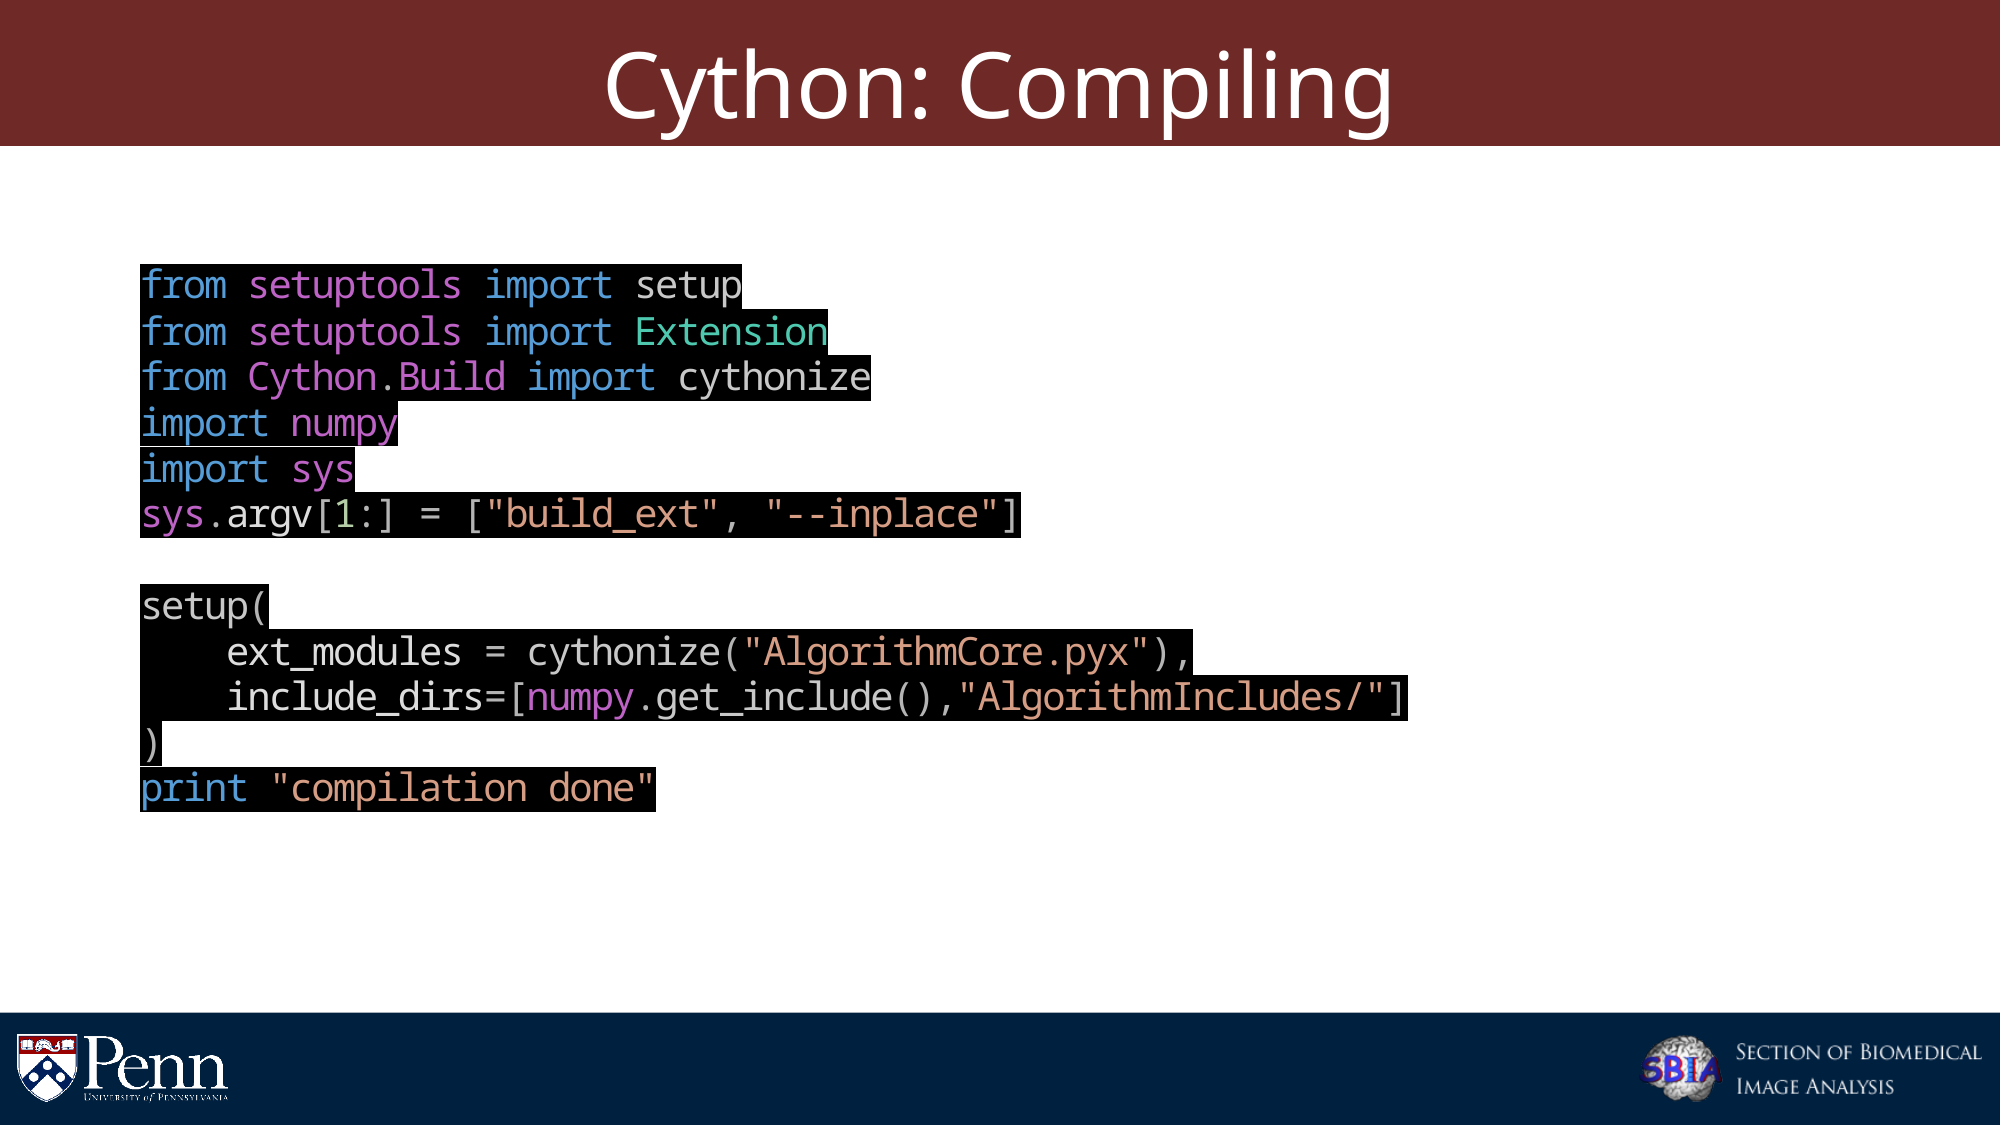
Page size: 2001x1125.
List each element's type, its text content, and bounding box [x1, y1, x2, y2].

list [139, 263, 2000, 850]
picture [17, 1034, 228, 1103]
title Cython: Compiling [37, 0, 1963, 146]
picture [1639, 1034, 1982, 1103]
